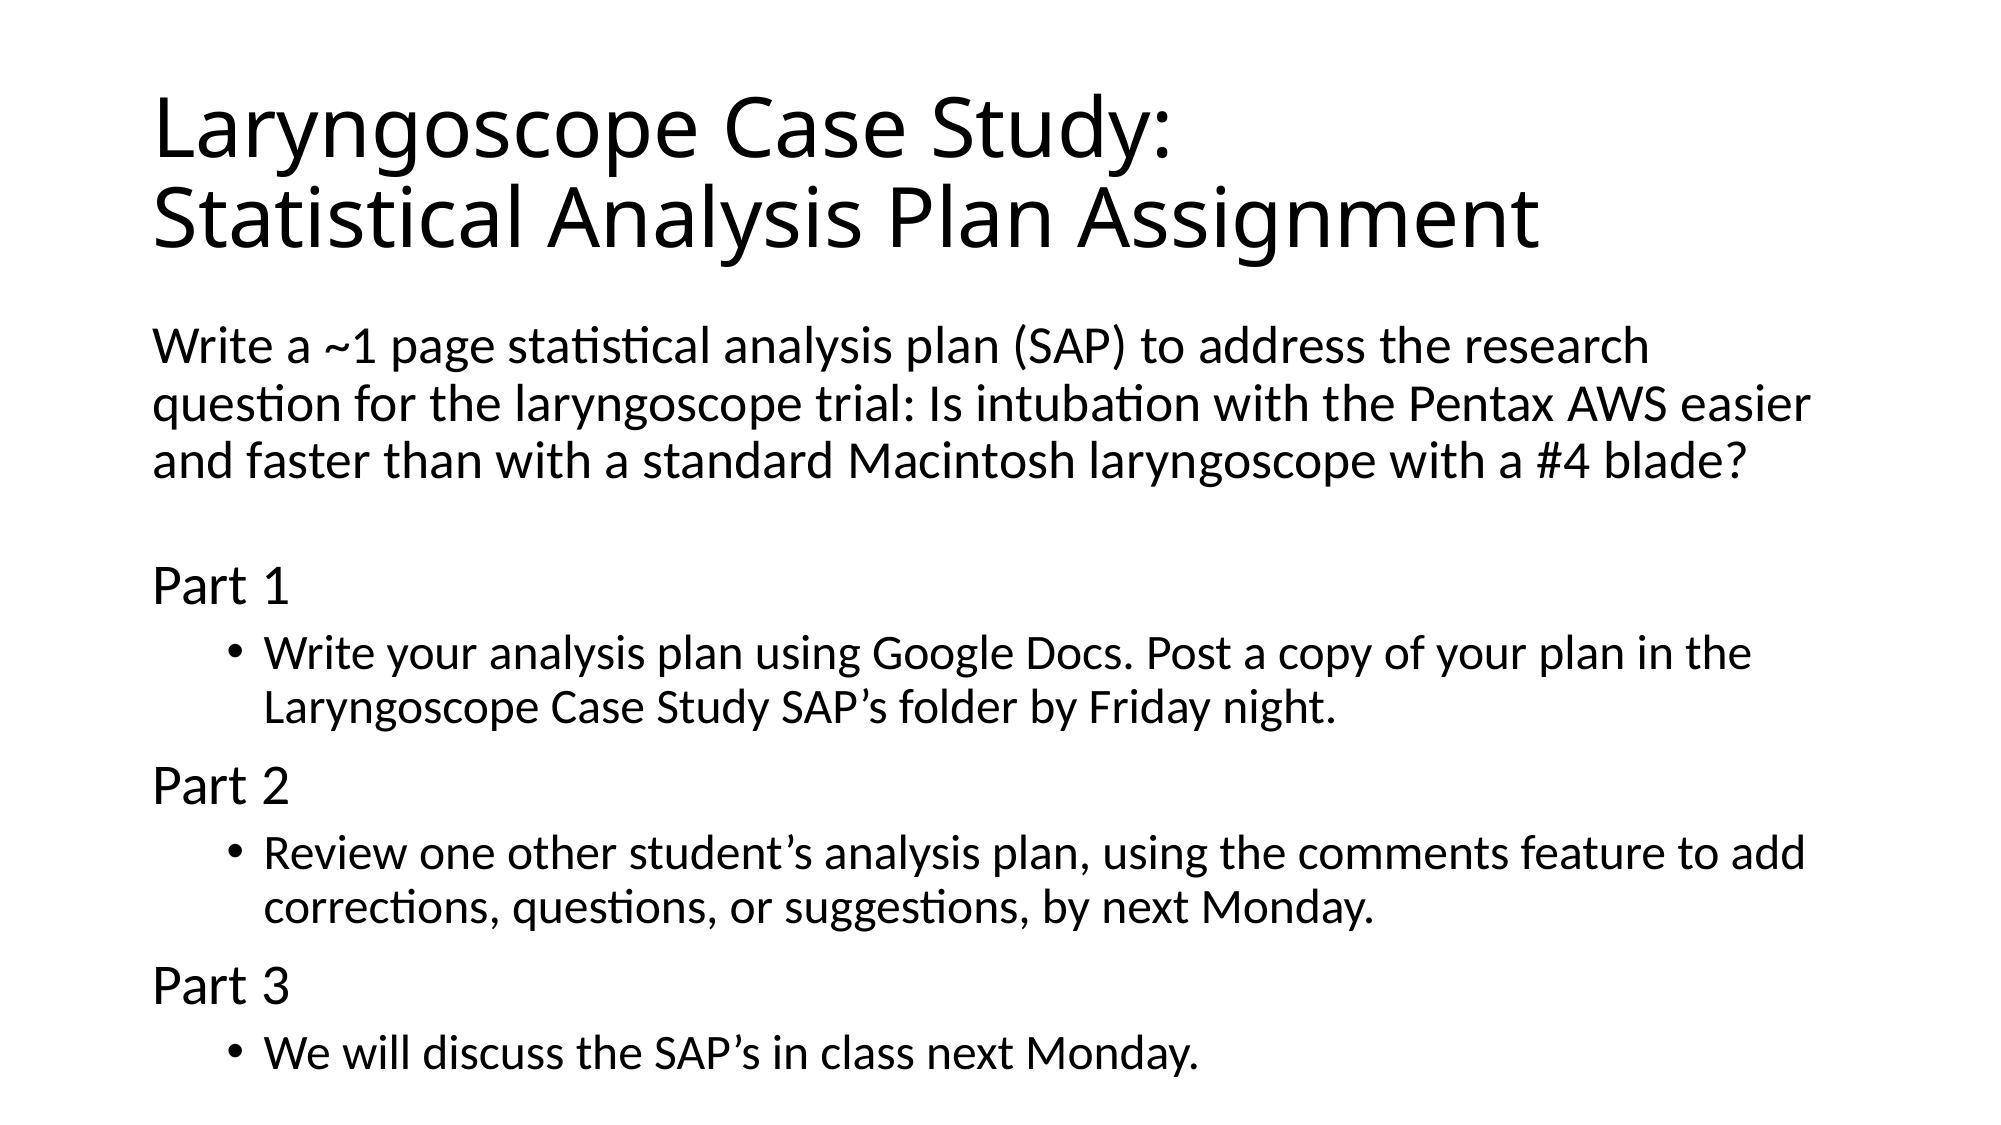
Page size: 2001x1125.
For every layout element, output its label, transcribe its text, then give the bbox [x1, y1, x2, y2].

list Write a ~1 page statistical analysis plan (SAP) to address the research question for the laryngoscope trial: Is intubation with the Pentax AWS easier and faster than with a standard Macintosh laryngoscope with a #4 blade? Part 1 Write your analysis plan using Google Docs. Post a copy of your plan in the Laryngoscope Case Study SAP’s folder by Friday night. Part 2 Review one other student’s analysis plan, using the comments feature to add corrections, questions, or suggestions, by next Monday. Part 3 We will discuss the SAP’s in class next Monday. [137, 309, 1863, 1093]
title Laryngoscope Case Study: Statistical Analysis Plan Assignment [137, 66, 1863, 284]
